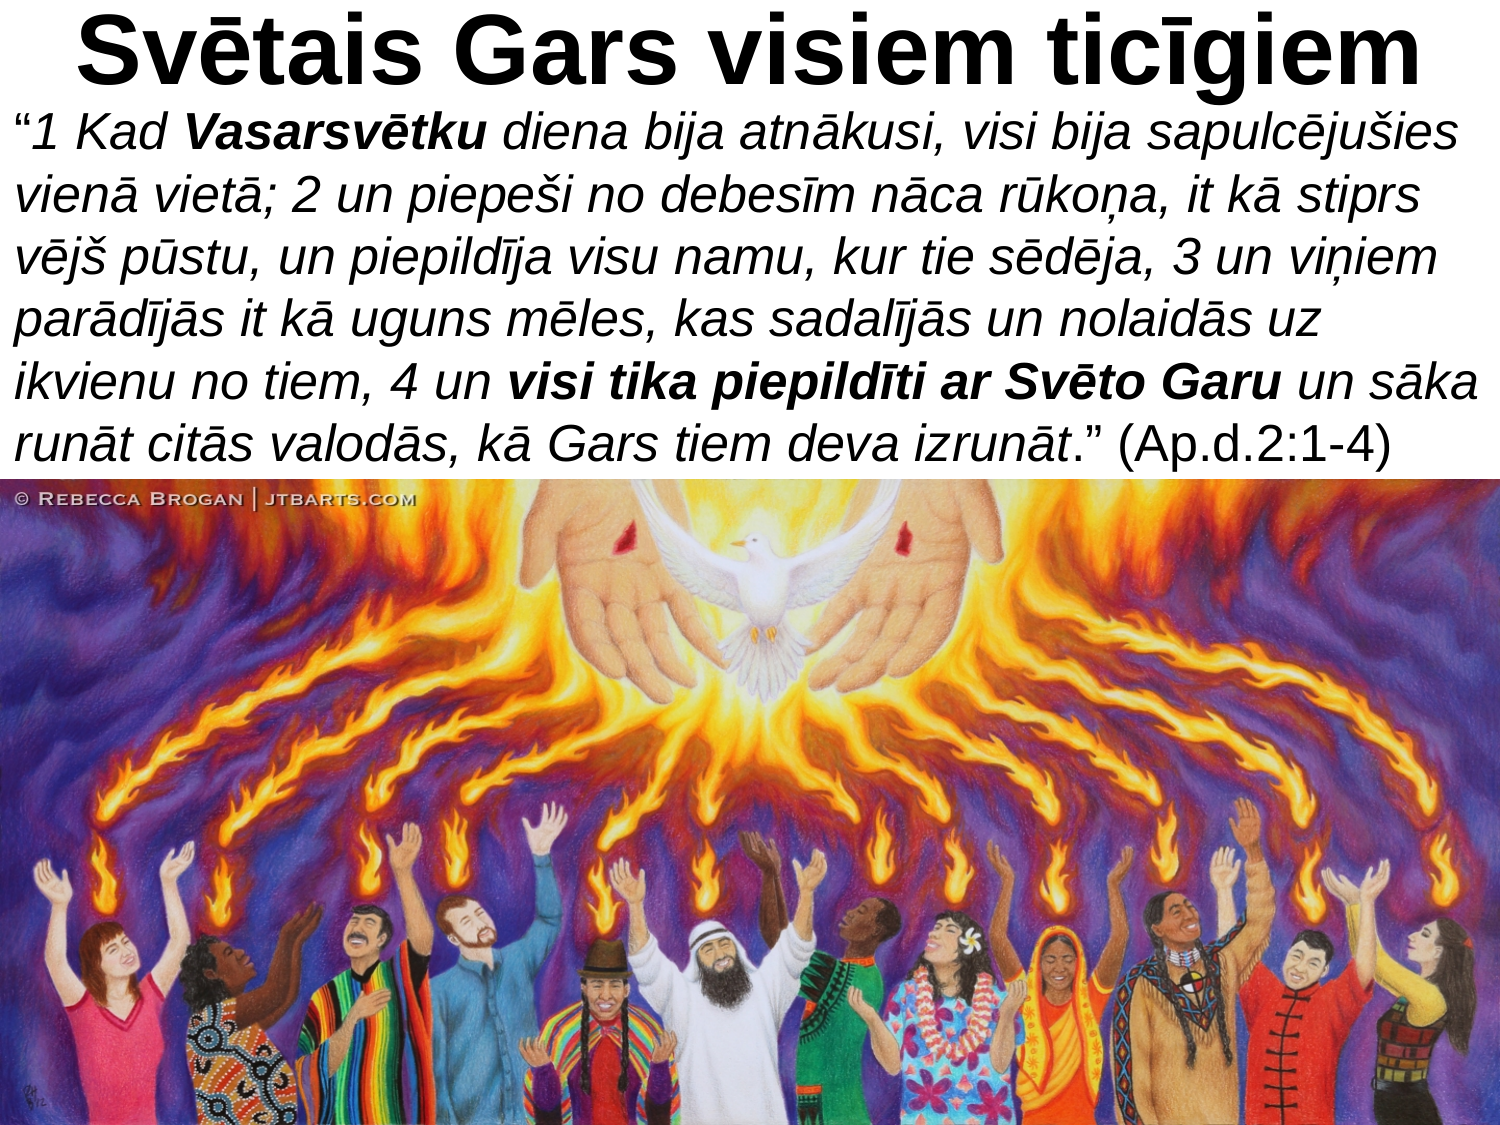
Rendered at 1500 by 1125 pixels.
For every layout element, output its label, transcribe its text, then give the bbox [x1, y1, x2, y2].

picture [0, 479, 1500, 1125]
text_box “1 Kad Vasarsvētku diena bija atnākusi, visi bija sapulcējušies vienā vietā; 2 un piepeši no debesīm nāca rūkoņa, it kā stiprs vējš pūstu, un piepildīja visu namu, kur tie sēdēja, 3 un viņiem parādījās it kā uguns mēles, kas sadalījās un nolaidās uz ikvienu no tiem, 4 un visi tika piepildīti ar Svēto Garu un sāka runāt citās valodās, kā Gars tiem deva izrunāt.” (Ap.d.2:1-4) [0, 90, 1500, 479]
title Svētais Gars visiem ticīgiem [0, 0, 1500, 90]
